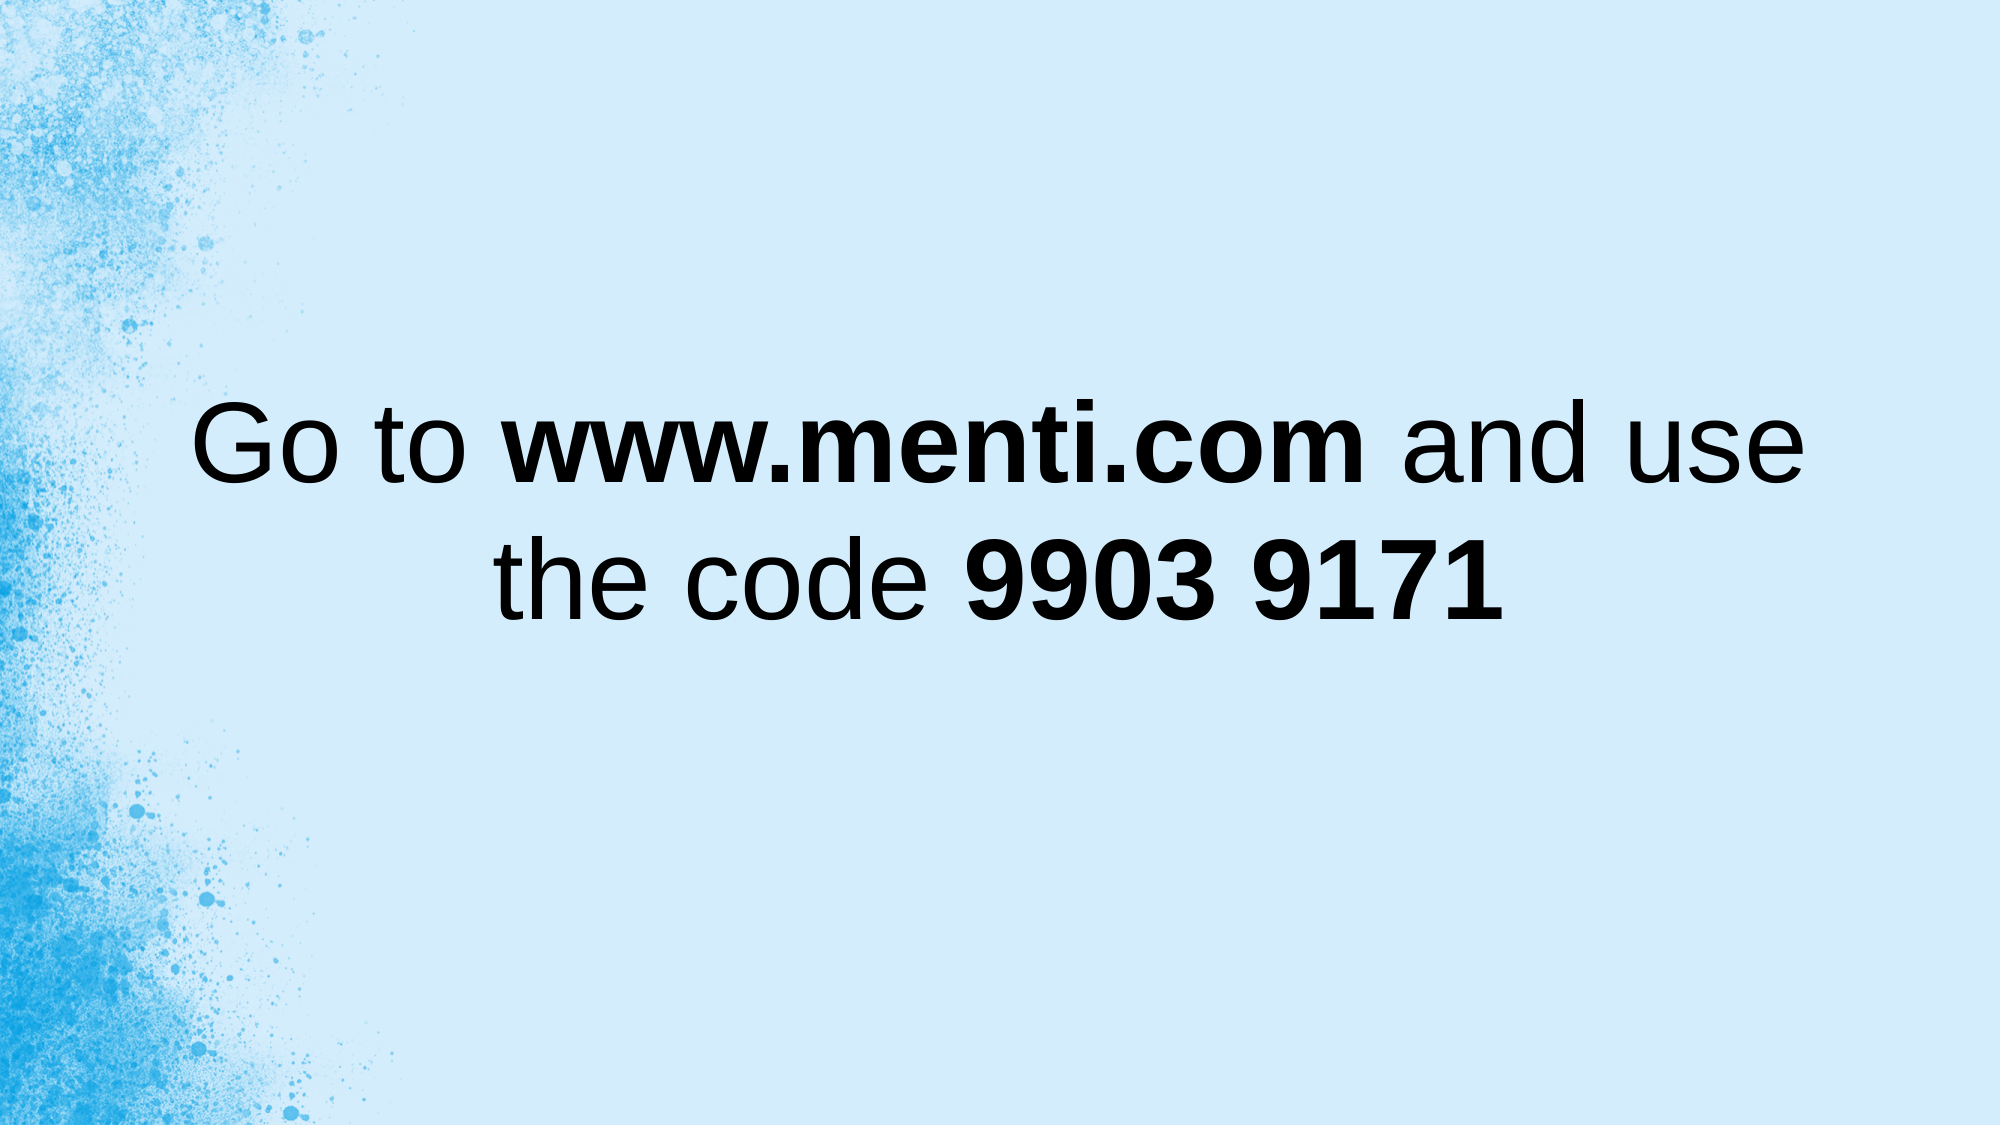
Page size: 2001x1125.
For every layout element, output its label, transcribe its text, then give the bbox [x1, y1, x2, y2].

title Go to www.menti.com and use the code 9903 9171 [164, 367, 1833, 657]
picture [0, 0, 415, 1125]
